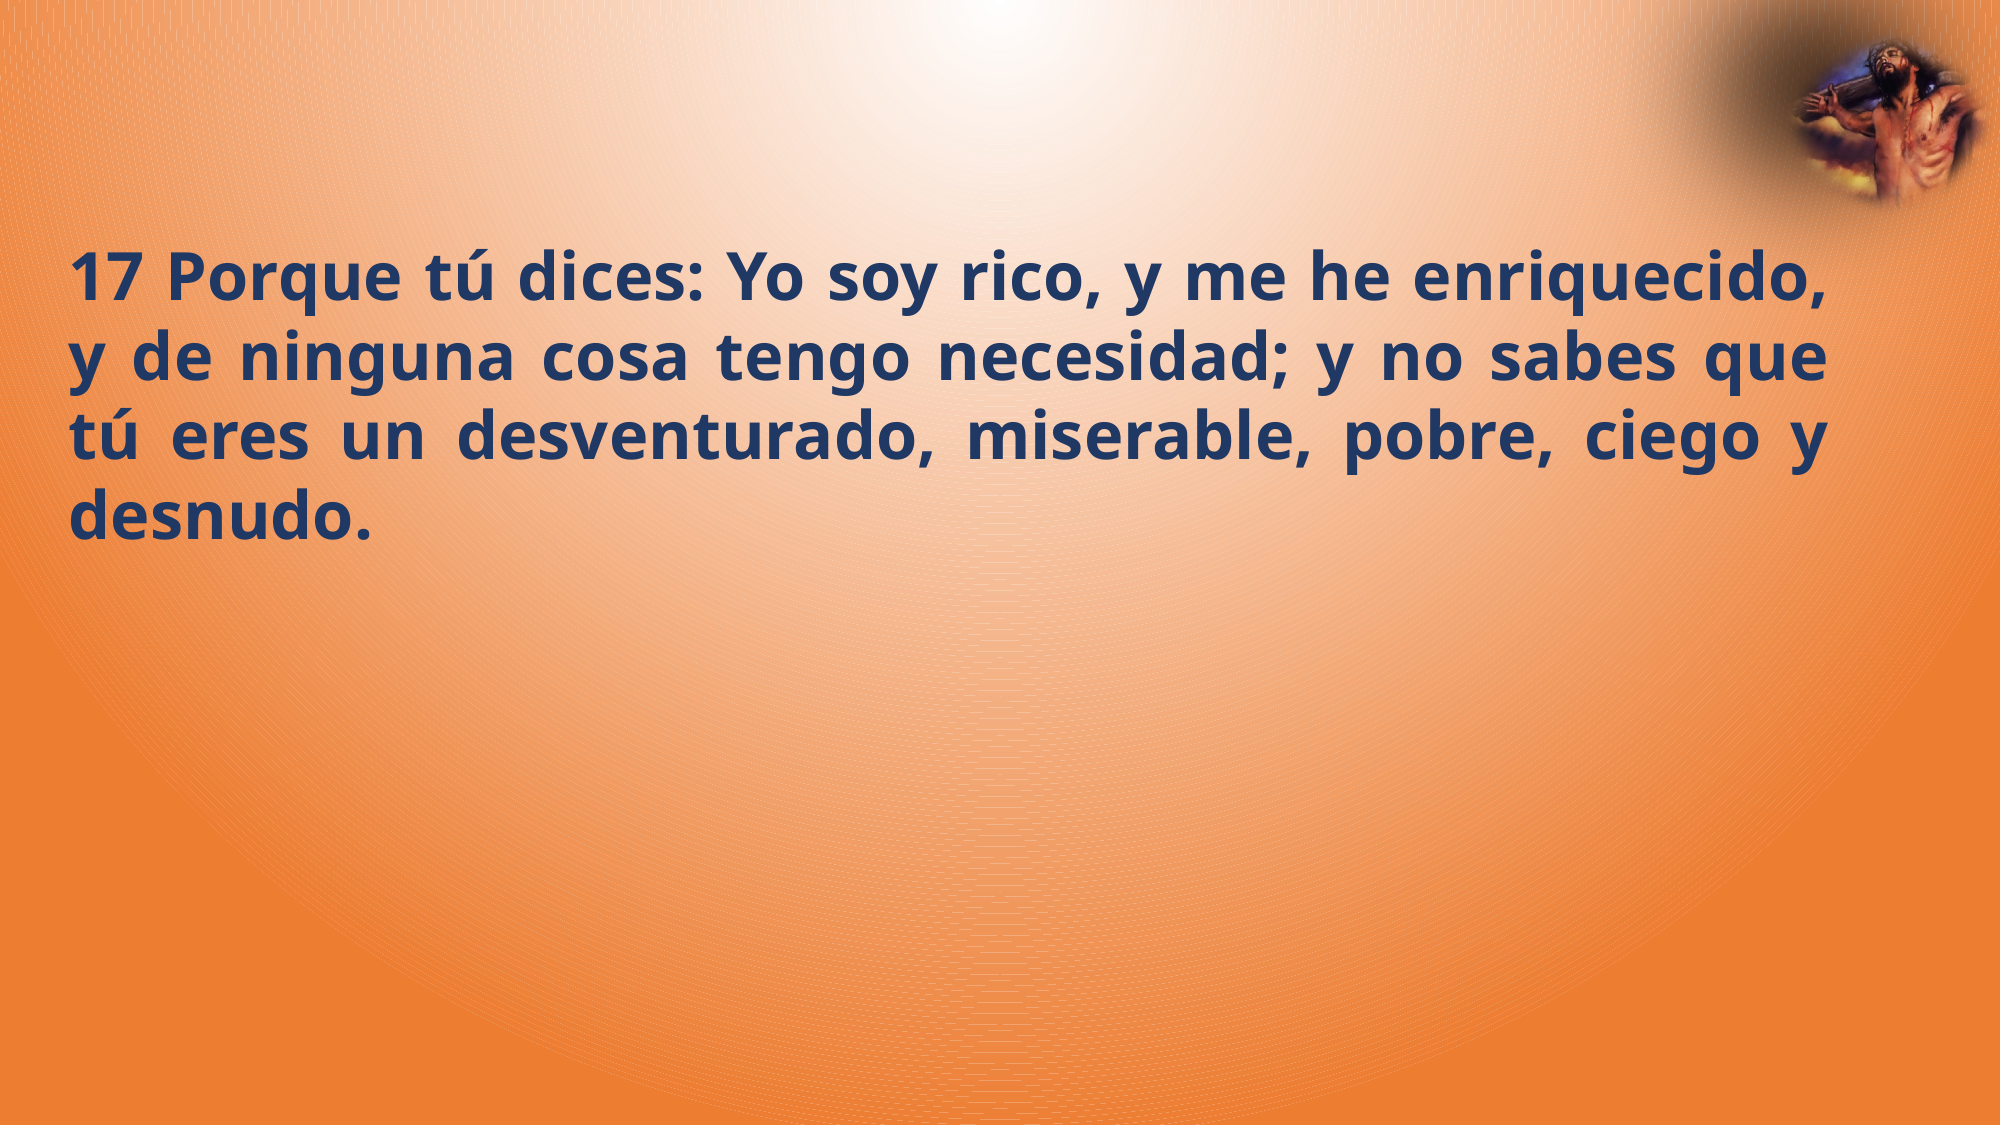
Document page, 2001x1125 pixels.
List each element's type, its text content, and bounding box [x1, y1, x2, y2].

text_box 17 Porque tú dices: Yo soy rico, y me he enriquecido, y de ninguna cosa tengo necesidad; y no sabes que tú eres un desventurado, miserable, pobre, ciego y desnudo. [53, 226, 1845, 561]
picture [1779, 26, 2000, 220]
